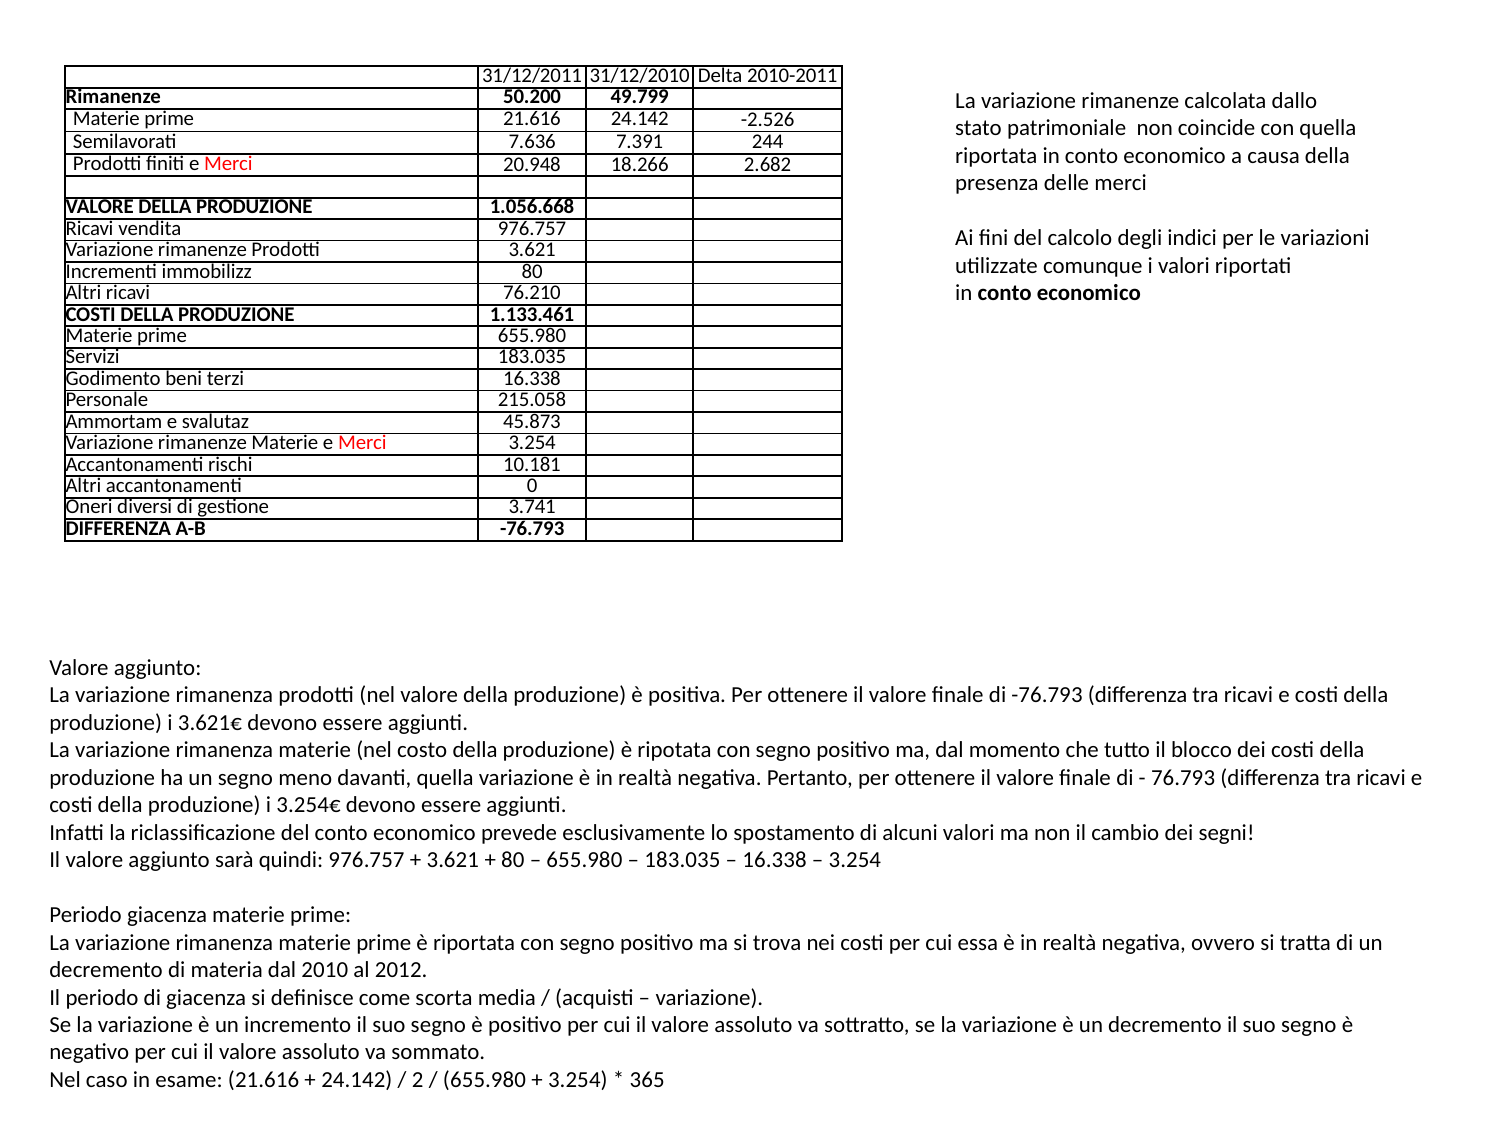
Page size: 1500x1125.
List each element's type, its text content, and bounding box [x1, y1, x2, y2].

table_cell DIFFERENZA A-B [66, 520, 477, 540]
table_cell 18.266 [587, 155, 692, 175]
table_cell Materie prime [66, 327, 477, 347]
table_header Delta 2010-2011 [694, 67, 841, 87]
table_cell [694, 370, 841, 390]
table_cell 3.254 [479, 434, 585, 454]
table_cell [694, 327, 841, 347]
table_cell Altri ricavi [66, 284, 477, 304]
table_cell 0 [479, 477, 585, 497]
table_cell [694, 477, 841, 497]
table_cell [694, 349, 841, 368]
table_cell [587, 370, 692, 390]
text_box Valore aggiunto: La variazione rimanenza prodotti (nel valore della produzione) è positiva. Per ottenere il valore finale di -76.793 (differenza tra ricavi e costi della produzione) i 3.621€ devono essere aggiunti. La variazione rimanenza materie (nel costo della produzione) è ripotata con segno positivo ma, dal momento che tutto il blocco dei costi della produzione ha un segno meno davanti, quella variazione è in realtà negativa. Pertanto, per ottenere il valore finale di - 76.793 (differenza tra ricavi e costi della produzione) i 3.254€ devono essere aggiunti. Infatti la riclassificazione del conto economico prevede esclusivamente lo spostamento di alcuni valori ma non il cambio dei segni! Il valore aggiunto sarà quindi: 976.757 + 3.621 + 80 – 655.980 – 183.035 – 16.338 – 3.254 Periodo giacenza materie prime: La variazione rimanenza materie prime è riportata con segno positivo ma si trova nei costi per cui essa è in realtà negativa, ovvero si tratta di un decremento di materia dal 2010 al 2012. Il periodo di giacenza si definisce come scorta media / (acquisti – variazione). Se la variazione è un incremento il suo segno è positivo per cui il valore assoluto va sottratto, se la variazione è un decremento il suo segno è negativo per cui il valore assoluto va sommato. Nel caso in esame: (21.616 + 24.142) / 2 / (655.980 + 3.254) * 365 [34, 645, 1447, 1100]
table_cell 7.391 [587, 132, 692, 153]
table_cell [587, 391, 692, 411]
table_cell [694, 391, 841, 411]
table_cell [694, 520, 841, 540]
table_cell 244 [694, 132, 841, 153]
table_cell Rimanenze [66, 89, 477, 108]
table_cell [479, 177, 585, 197]
table_cell [694, 241, 841, 261]
table_cell [66, 177, 477, 197]
table_cell COSTI DELLA PRODUZIONE [66, 306, 477, 325]
table_cell [694, 177, 841, 197]
table_cell Semilavorati [66, 132, 477, 153]
table_cell [694, 499, 841, 518]
table_cell 80 [479, 263, 585, 283]
table_cell [587, 520, 692, 540]
table_cell [587, 284, 692, 304]
table_cell -76.793 [479, 520, 585, 540]
table_cell Accantonamenti rischi [66, 456, 477, 475]
table_header [66, 67, 477, 87]
table_cell 3.621 [479, 241, 585, 261]
table_cell 215.058 [479, 391, 585, 411]
table_cell [694, 263, 841, 283]
table_cell 50.200 [479, 89, 585, 108]
table_cell 21.616 [479, 110, 585, 131]
table_cell Variazione rimanenze Prodotti [66, 241, 477, 261]
table_cell 49.799 [587, 89, 692, 108]
table_cell [587, 241, 692, 261]
table_header 31/12/2010 [587, 67, 692, 87]
table_cell Materie prime [66, 110, 477, 131]
table_cell [587, 456, 692, 475]
table_cell [694, 306, 841, 325]
table_cell 76.210 [479, 284, 585, 304]
table_cell [694, 413, 841, 433]
table_cell 1.056.668 [479, 199, 585, 218]
table_cell Variazione rimanenze Materie e Merci [66, 434, 477, 454]
table_cell [694, 434, 841, 454]
table_cell Godimento beni terzi [66, 370, 477, 390]
table_cell [694, 220, 841, 240]
table_cell [587, 220, 692, 240]
table_cell Ricavi vendita [66, 220, 477, 240]
table_cell [587, 499, 692, 518]
table_cell 3.741 [479, 499, 585, 518]
table_cell [694, 199, 841, 218]
table_cell VALORE DELLA PRODUZIONE [66, 199, 477, 218]
table_cell 20.948 [479, 155, 585, 175]
table_cell -2.526 [694, 110, 841, 131]
table_cell 16.338 [479, 370, 585, 390]
table_cell [694, 89, 841, 108]
table_cell [587, 434, 692, 454]
table_cell [587, 306, 692, 325]
table_cell [587, 327, 692, 347]
table_cell Oneri diversi di gestione [66, 499, 477, 518]
table_cell Incrementi immobilizz [66, 263, 477, 283]
table_cell [694, 284, 841, 304]
table_cell 7.636 [479, 132, 585, 153]
table_cell [587, 477, 692, 497]
table_cell [587, 349, 692, 368]
table_cell 45.873 [479, 413, 585, 433]
table_cell 976.757 [479, 220, 585, 240]
table_cell [587, 263, 692, 283]
table_cell 1.133.461 [479, 306, 585, 325]
text_box La variazione rimanenze calcolata dallo stato patrimoniale non coincide con quella riportata in conto economico a causa della presenza delle merci Ai fini del calcolo degli indici per le variazioni utilizzate comunque i valori riportati in conto economico [940, 78, 1386, 313]
table_cell 2.682 [694, 155, 841, 175]
table_cell 24.142 [587, 110, 692, 131]
table_cell 183.035 [479, 349, 585, 368]
table_cell 655.980 [479, 327, 585, 347]
table_cell Altri accantonamenti [66, 477, 477, 497]
table_cell Servizi [66, 349, 477, 368]
table_header 31/12/2011 [479, 67, 585, 87]
table_cell Ammortam e svalutaz [66, 413, 477, 433]
table_cell Personale [66, 391, 477, 411]
table_cell 10.181 [479, 456, 585, 475]
table_cell Prodotti finiti e Merci [66, 155, 477, 175]
table_cell [587, 199, 692, 218]
table_cell [694, 456, 841, 475]
table_cell [587, 177, 692, 197]
table_cell [587, 413, 692, 433]
